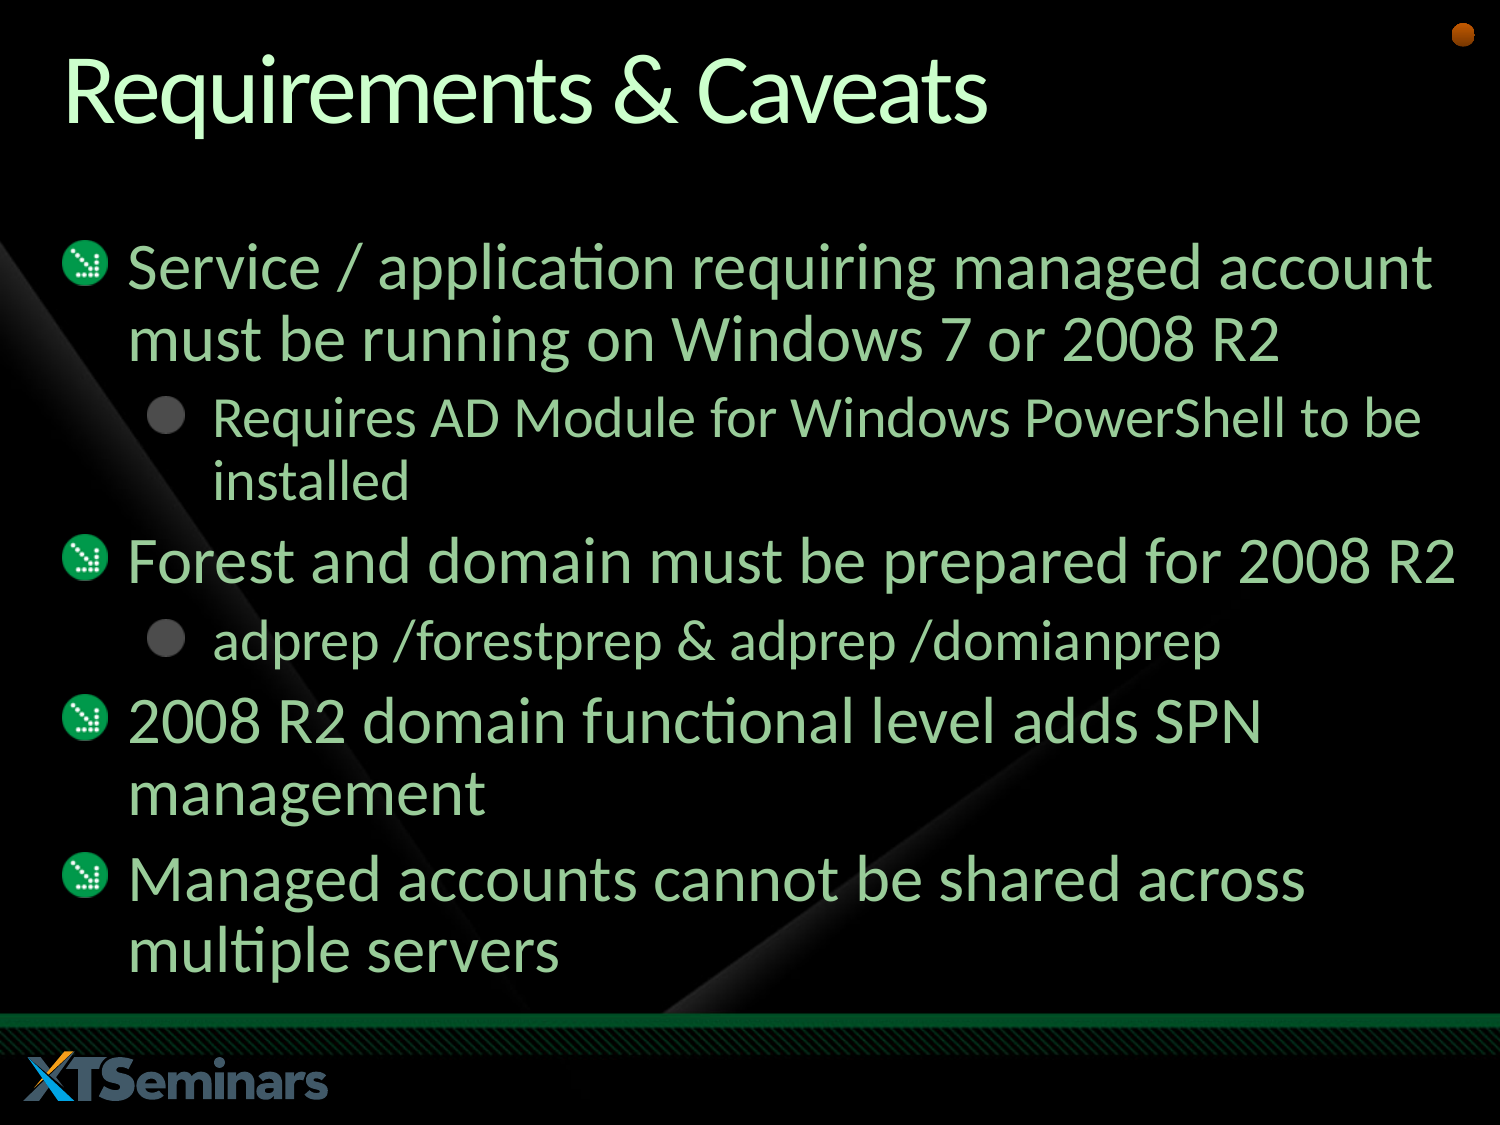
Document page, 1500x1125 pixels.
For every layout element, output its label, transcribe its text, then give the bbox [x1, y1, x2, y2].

picture [0, 0, 1500, 1125]
list Service / application requiring managed account must be running on Windows 7 or 2008 R2 Requires AD Module for Windows PowerShell to be installed Forest and domain must be prepared for 2008 R2 adprep /forestprep & adprep /domianprep 2008 R2 domain functional level adds SPN management Managed accounts cannot be shared across multiple servers [62, 231, 1463, 1017]
title Requirements & Caveats [62, 37, 1438, 147]
text_box [1451, 23, 1475, 47]
